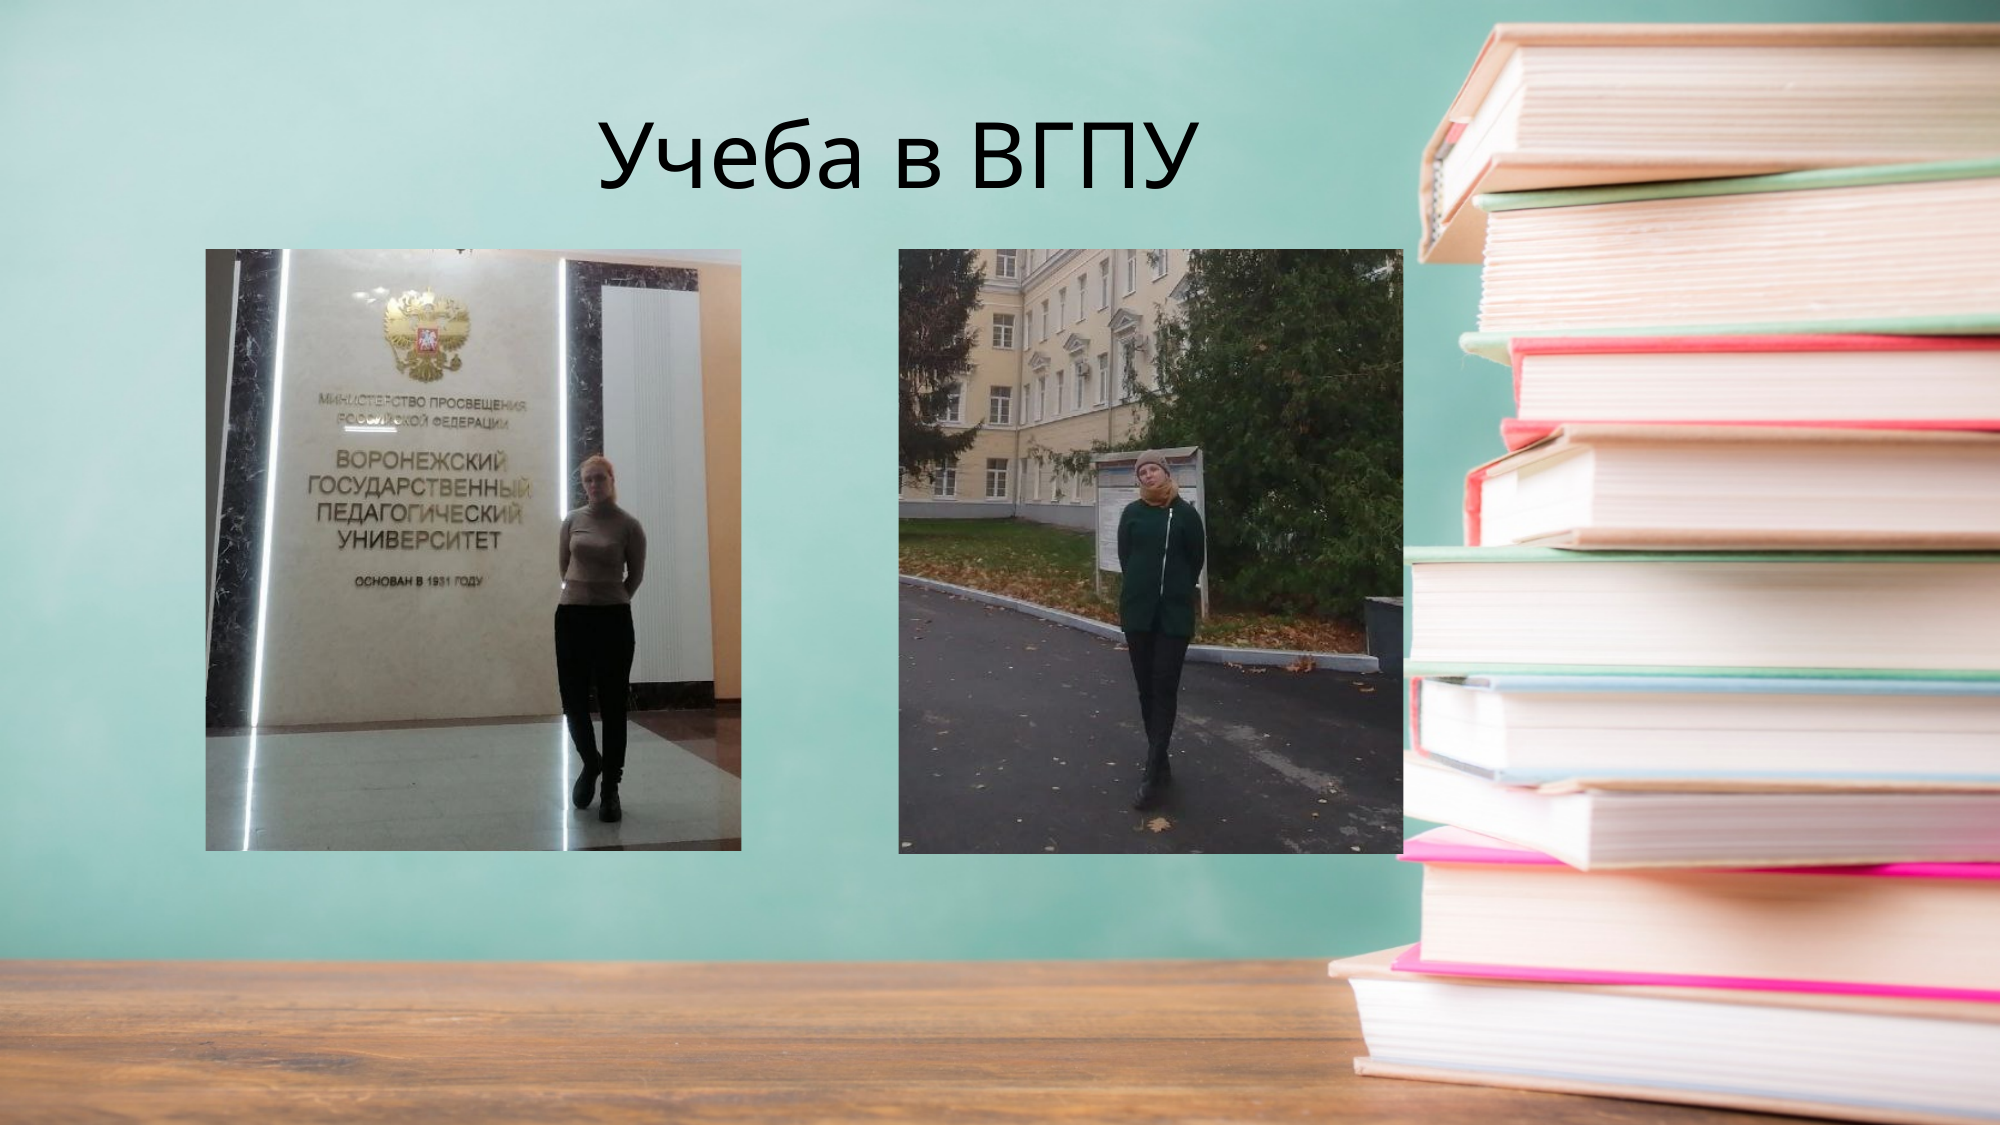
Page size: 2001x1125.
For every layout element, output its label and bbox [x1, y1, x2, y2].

picture [0, 0, 2000, 1125]
list [205, 249, 742, 851]
